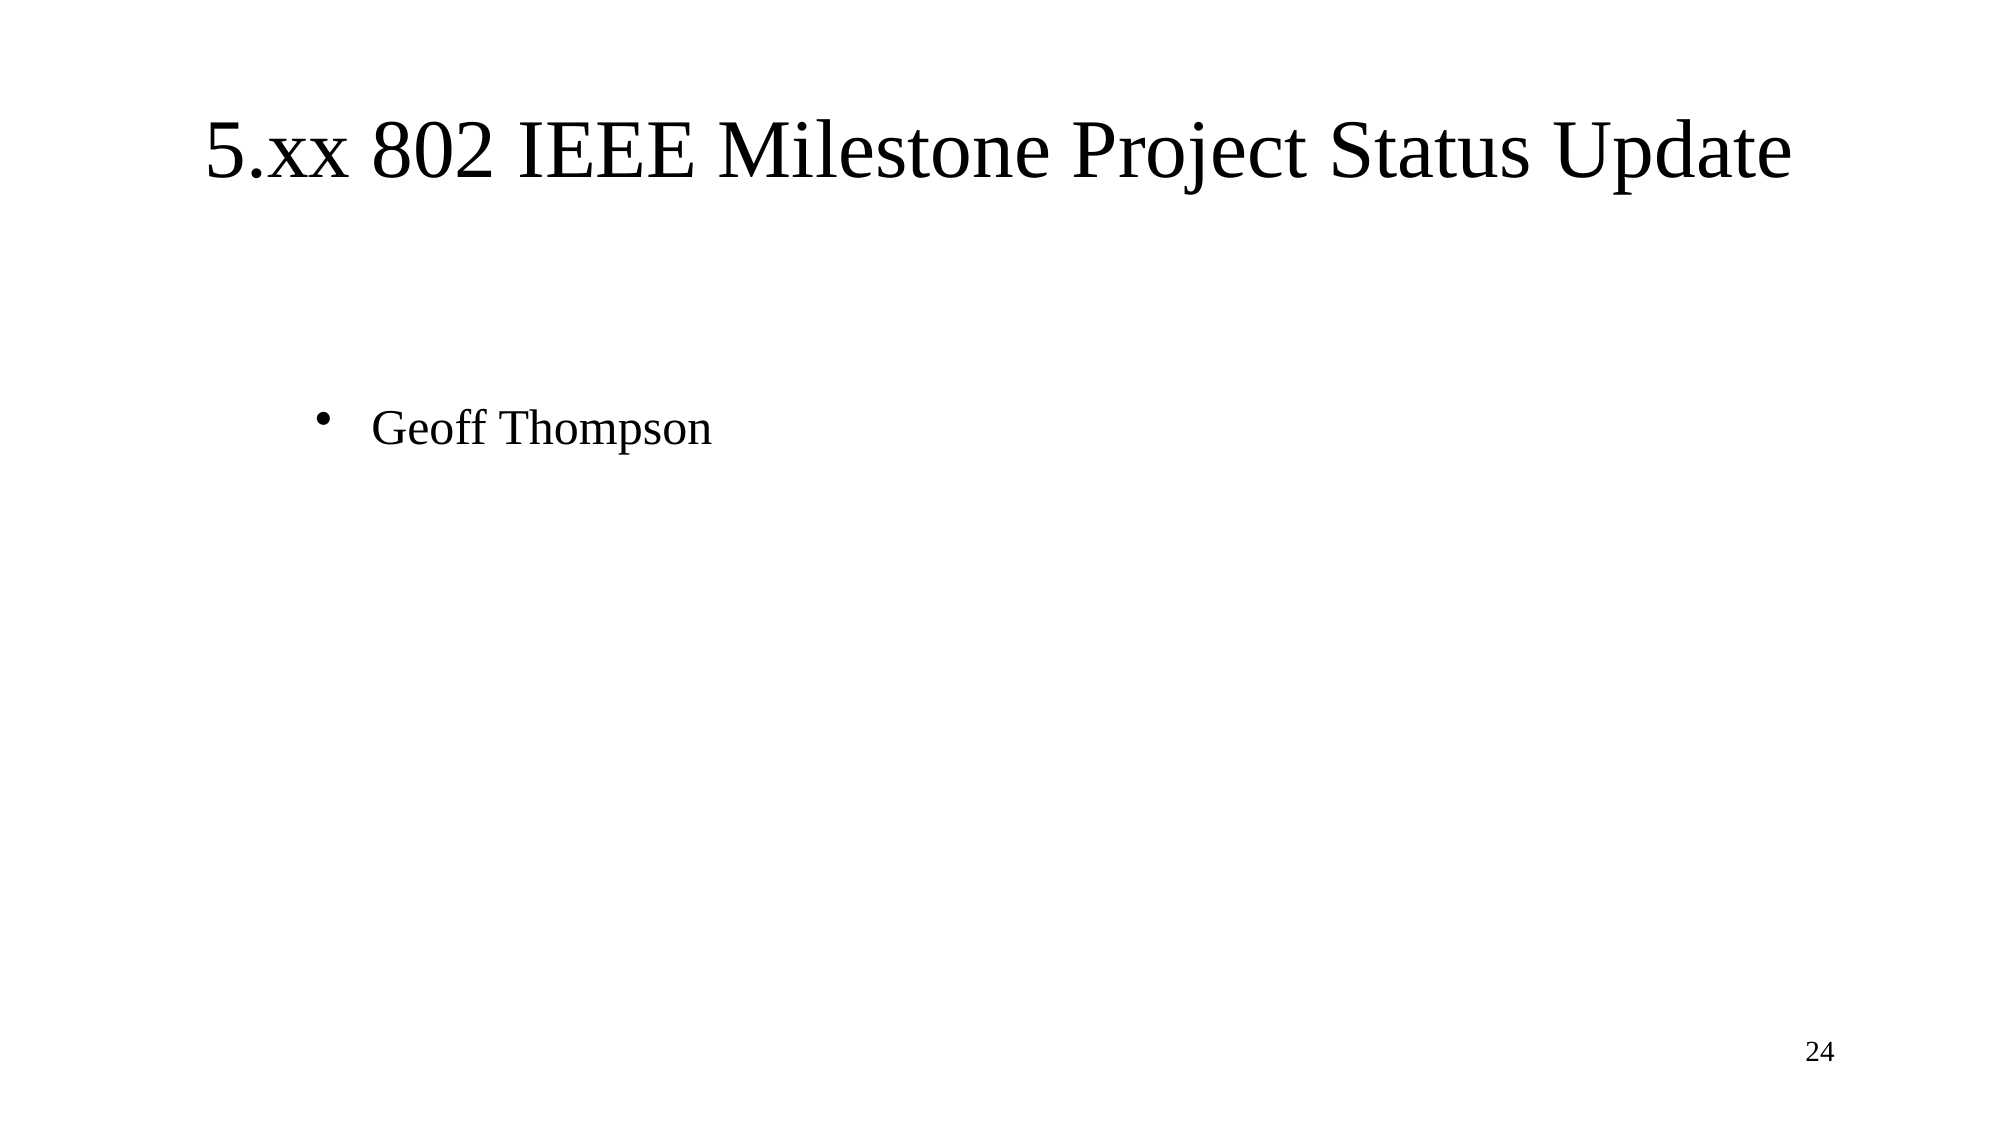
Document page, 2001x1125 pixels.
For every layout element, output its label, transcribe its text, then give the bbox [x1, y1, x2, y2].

title 5.xx 802 IEEE Milestone Project Status Update [87, 49, 1913, 238]
list Geoff Thompson [299, 387, 1713, 1088]
slide_number 24 [1433, 1024, 1851, 1101]
